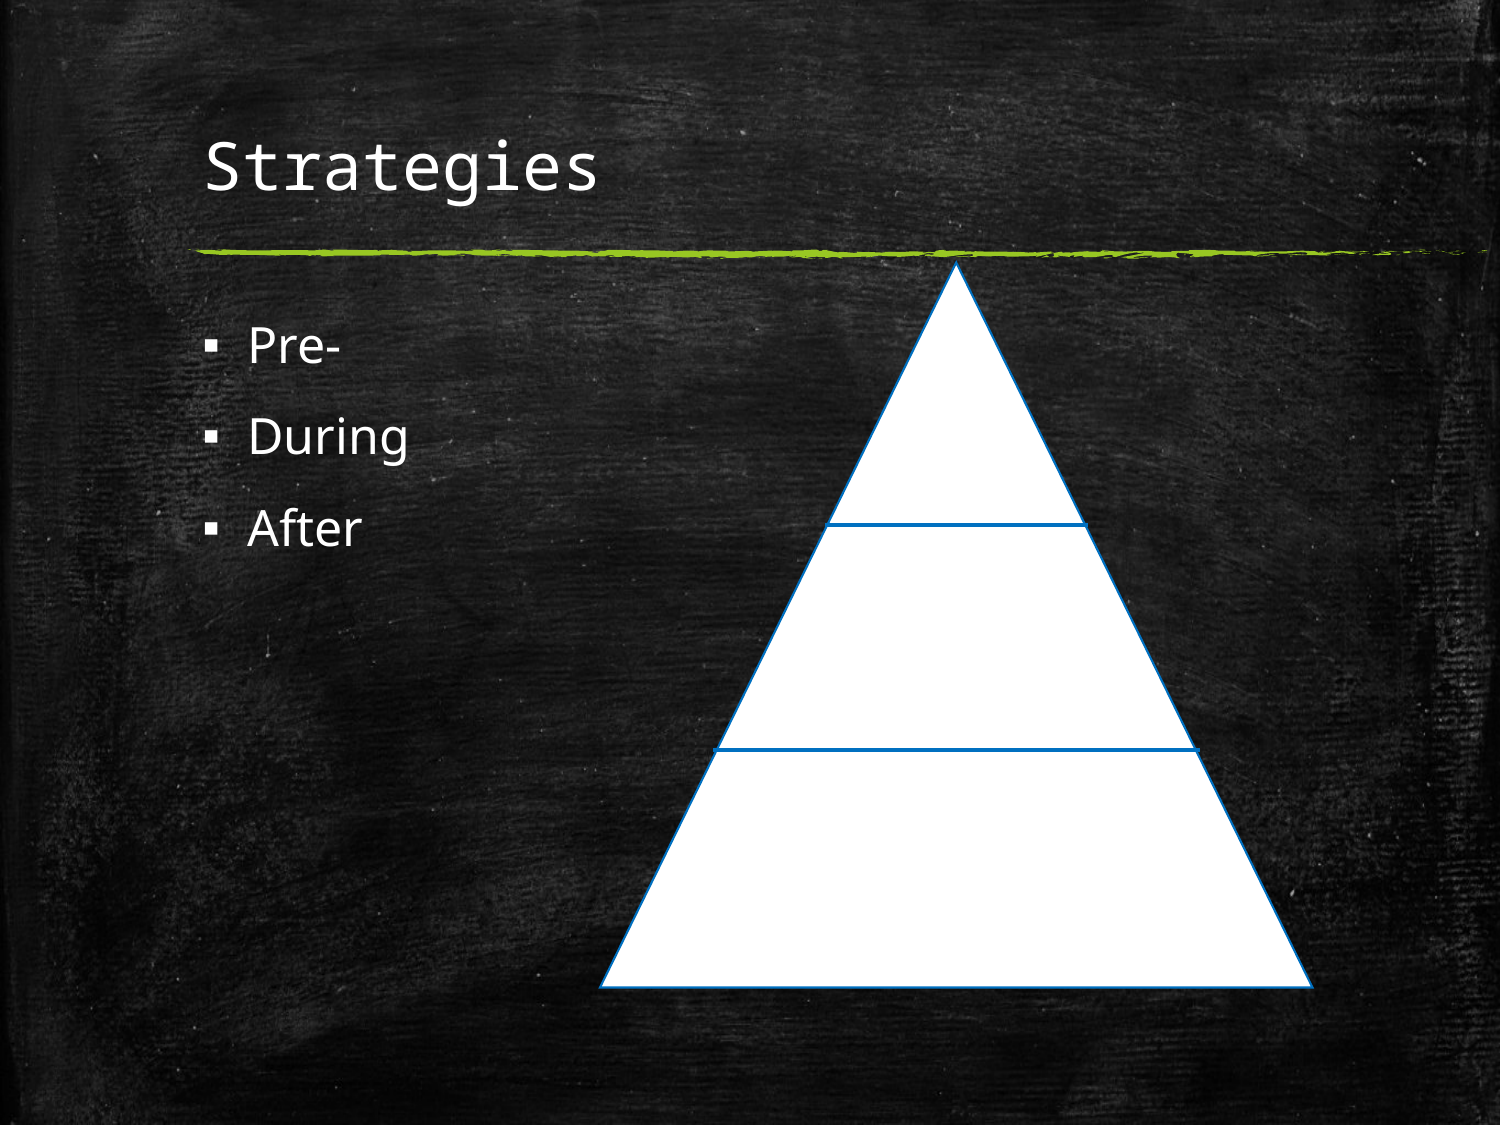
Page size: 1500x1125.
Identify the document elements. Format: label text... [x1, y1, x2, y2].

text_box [599, 262, 1313, 988]
title Strategies [187, 45, 1313, 213]
list Pre- During After [187, 312, 732, 1013]
